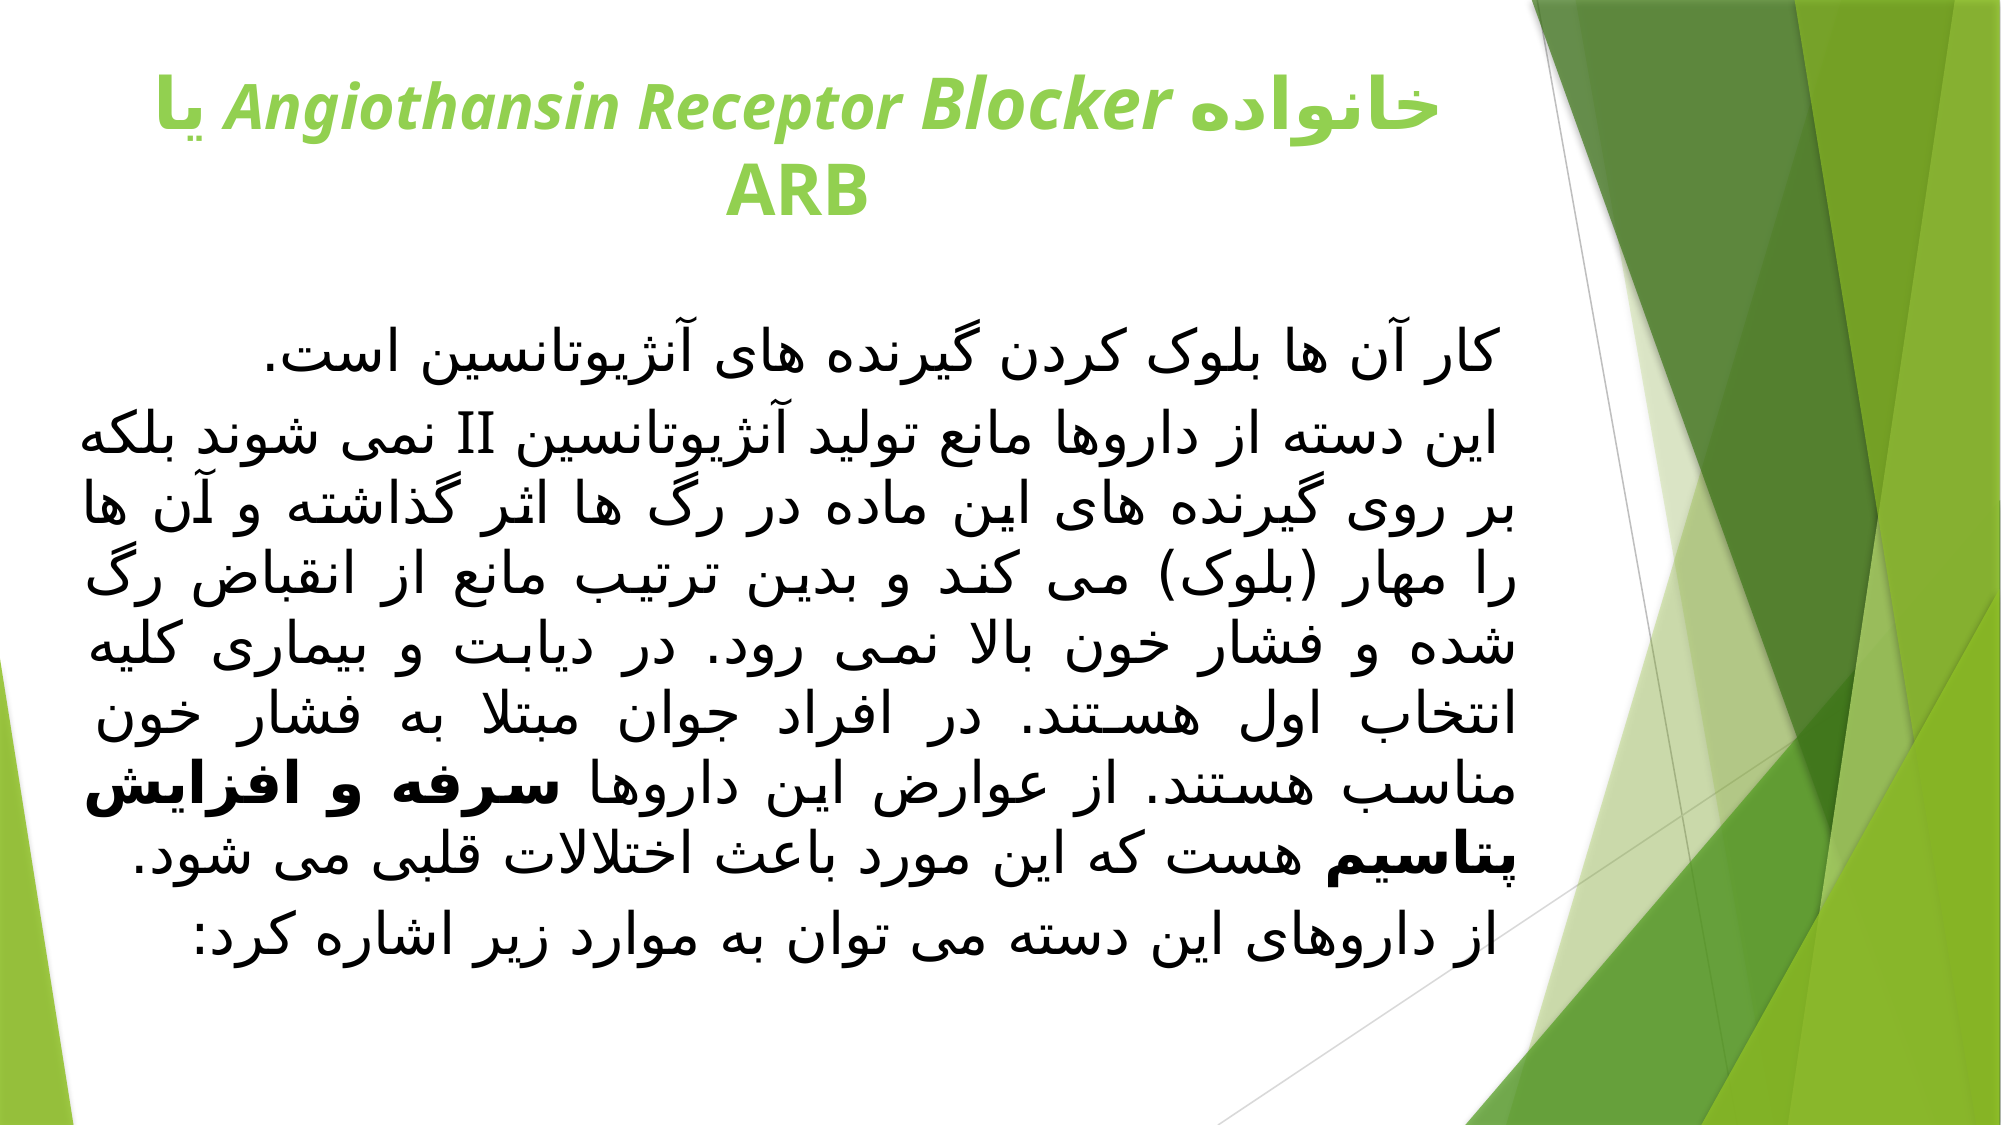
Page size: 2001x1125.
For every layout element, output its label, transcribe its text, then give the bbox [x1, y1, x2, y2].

text_box کار آن ها بلوک کردن گیرنده های آنژیوتانسین است. این دسته از داروها مانع تولید آنژیوتانسین II نمی شوند بلکه بر روی گیرنده های این ماده در رگ ها اثر گذاشته و آن ها را مهار (بلوک) می کند و بدین ترتیب مانع از انقباض رگ شده و فشار خون بالا نمی رود. در دیابت و بیماری کلیه انتخاب اول هستند. در افراد جوان مبتلا به فشار خون مناسب هستند. از عوارض این داروها سرفه و افزایش پتاسیم هست که این مورد باعث اختلالات قلبی می شود. از داروهای این دسته می توان به موارد زیر اشاره کرد: [63, 305, 1590, 906]
text_box خانواده Angiothansin Receptor Blocker یا ARB [123, 49, 1474, 238]
